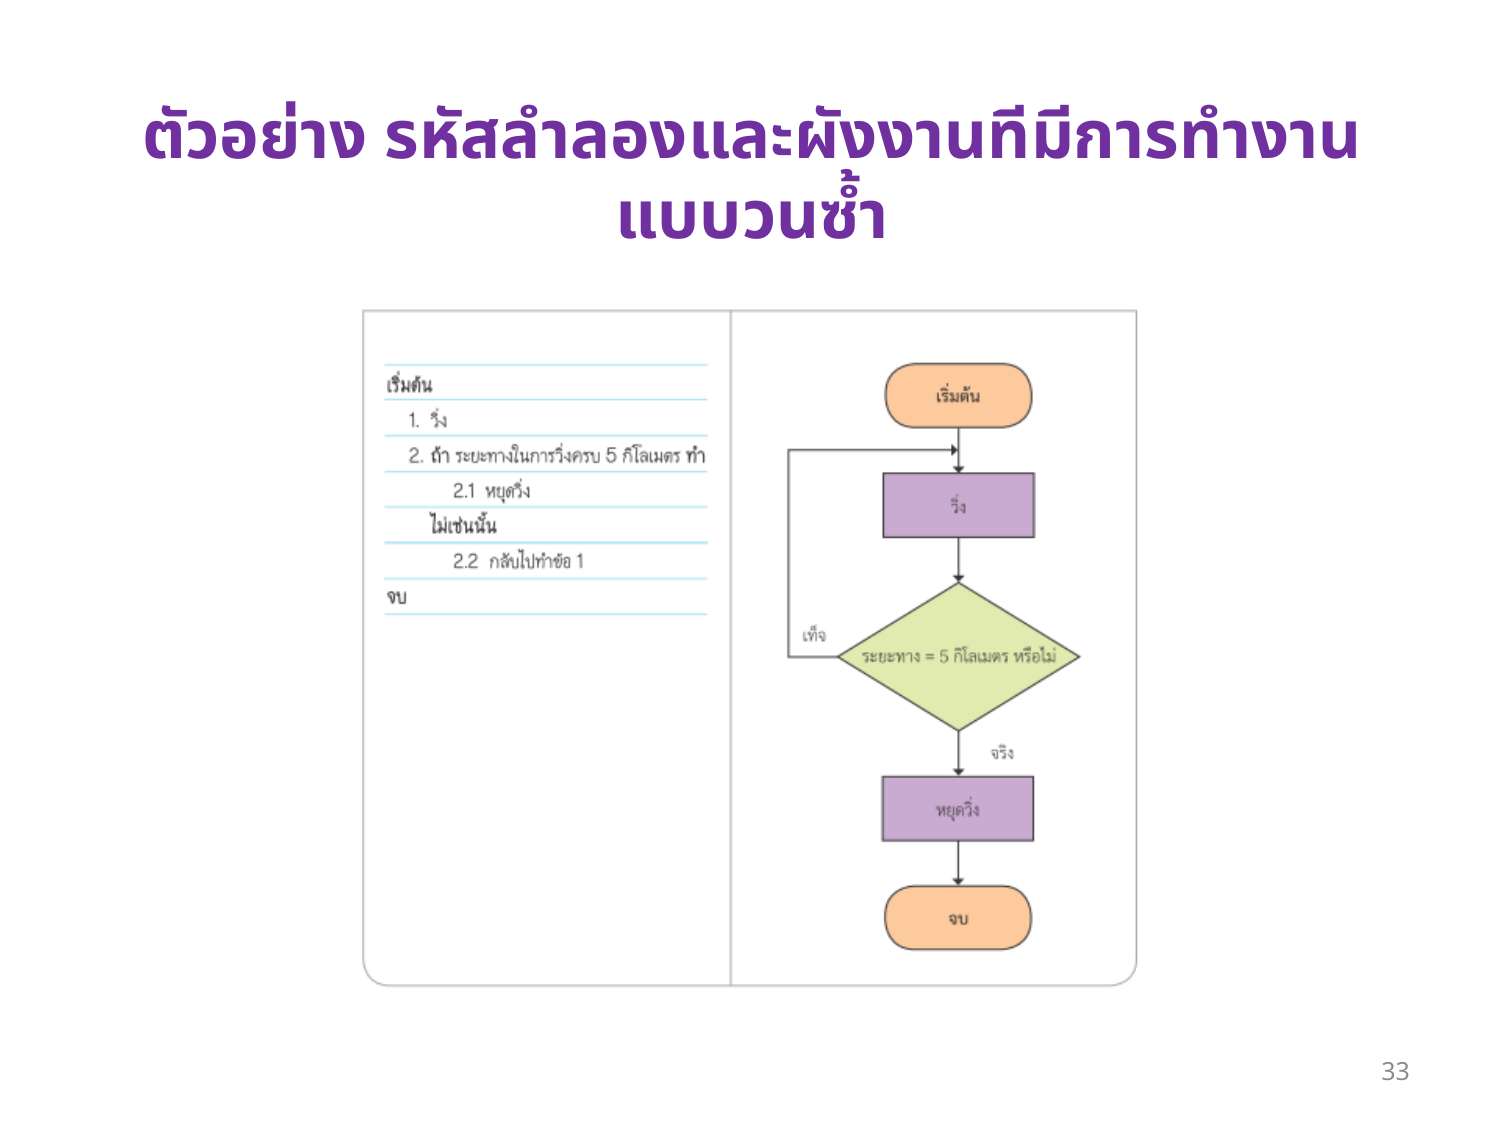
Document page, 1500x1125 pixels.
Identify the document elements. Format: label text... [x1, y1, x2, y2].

slide_number 33 [1074, 1042, 1425, 1103]
title ตัวอย่าง รหัสลำลองและผังงานทีมีการทำงานแบบวนซ้ำ [76, 78, 1427, 266]
picture [349, 302, 1151, 994]
